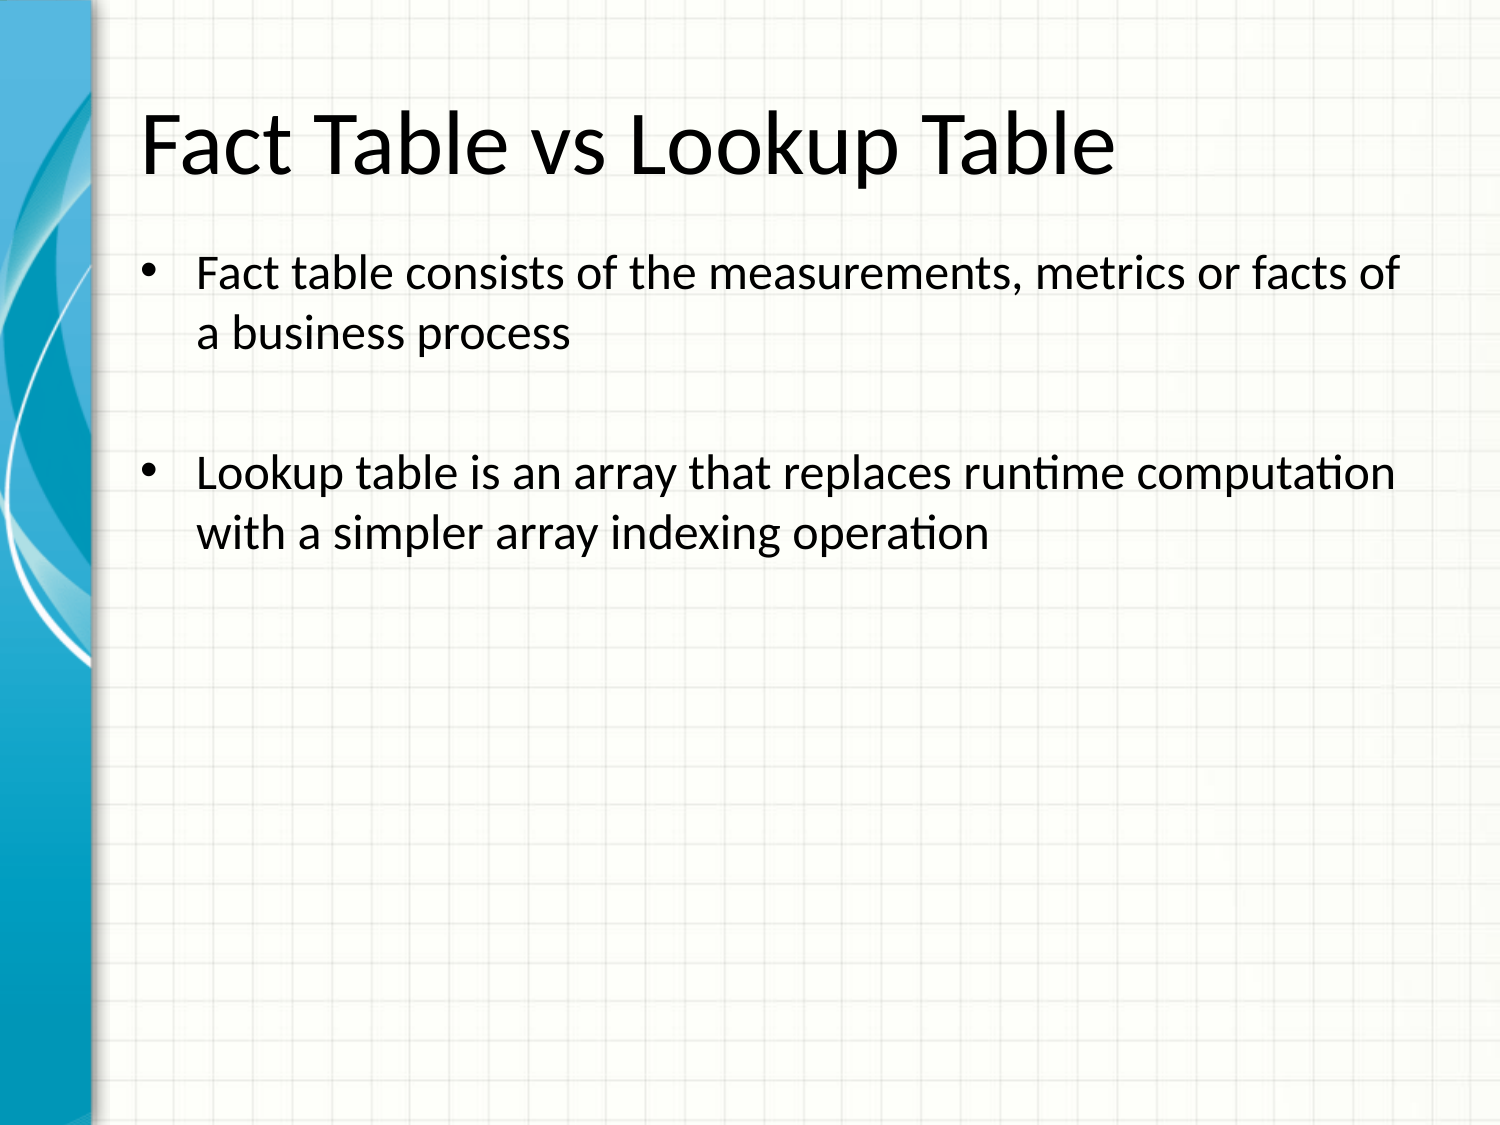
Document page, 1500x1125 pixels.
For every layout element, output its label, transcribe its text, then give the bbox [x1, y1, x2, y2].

title Fact Table vs Lookup Table [125, 44, 1450, 231]
list Fact table consists of the measurements, metrics or facts of a business process Lookup table is an array that replaces runtime computation with a simpler array indexing operation [125, 231, 1450, 1013]
picture [0, 0, 1500, 1125]
